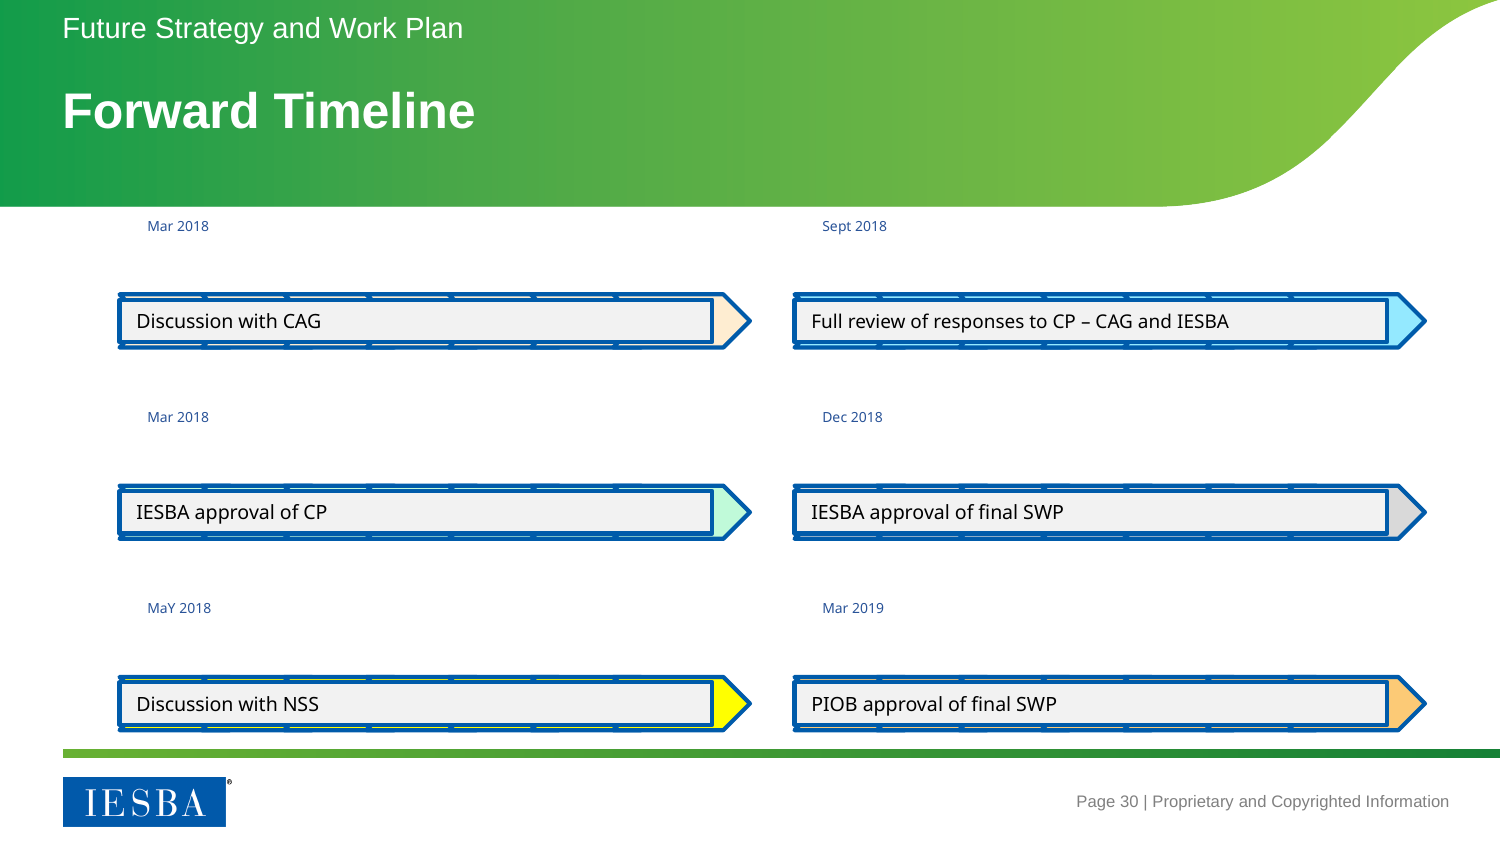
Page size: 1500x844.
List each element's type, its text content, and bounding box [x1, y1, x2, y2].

subtitle Future Strategy and Work Plan [62, 9, 500, 38]
title Forward Timeline [62, 75, 1300, 142]
picture [0, 0, 1500, 207]
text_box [99, 209, 751, 731]
picture [63, 777, 232, 827]
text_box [774, 209, 1426, 731]
